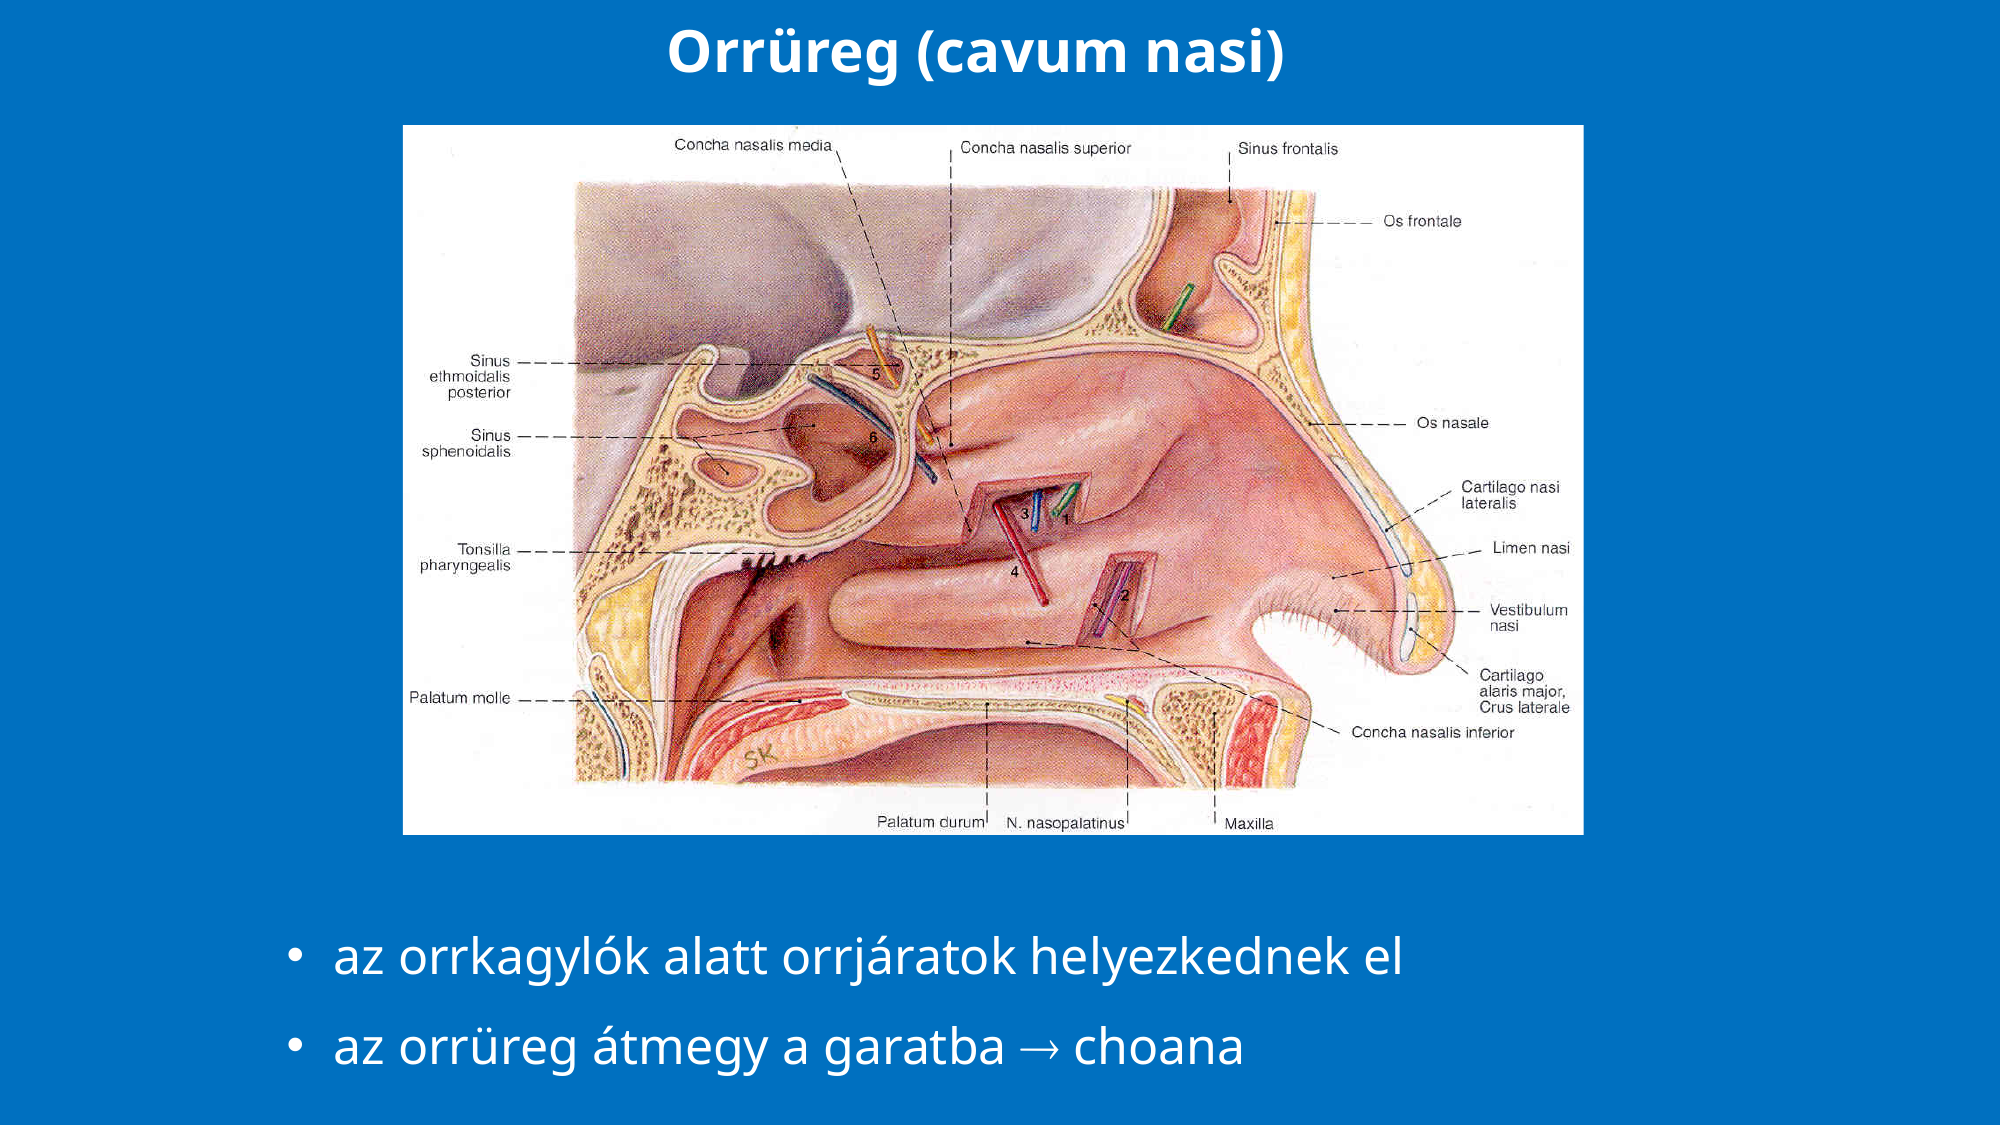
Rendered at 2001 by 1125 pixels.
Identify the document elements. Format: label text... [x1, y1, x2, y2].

text_box Orrüreg (cavum nasi) [338, 7, 1614, 95]
picture [402, 125, 1584, 835]
text_box az orrkagylók alatt orrjáratok helyezkednek el az orrüreg átmegy a garatba  choana [196, 916, 1697, 1082]
